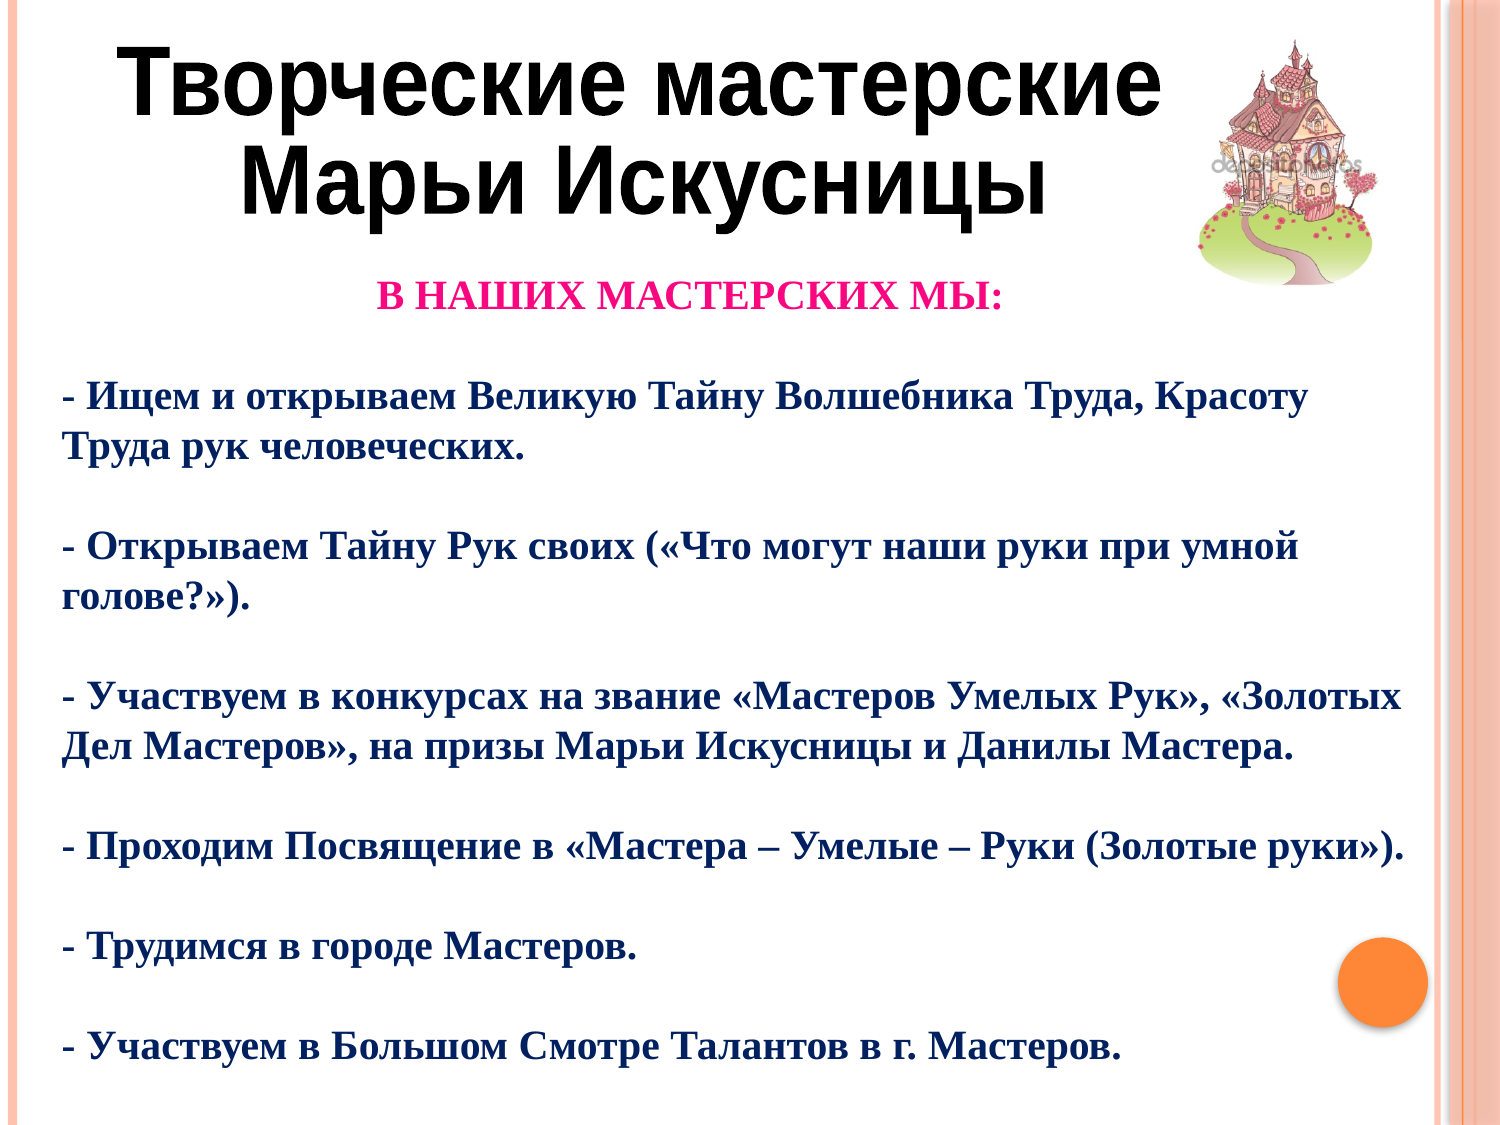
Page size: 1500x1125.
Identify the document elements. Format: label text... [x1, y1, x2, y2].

picture [1183, 34, 1390, 288]
text_box В НАШИХ МАСТЕРСКИХ МЫ: - Ищем и открываем Великую Тайну Волшебника Труда, Красоту Труда рук человеческих. - Открываем Тайну Рук своих («Что могут наши руки при умной голове?»). - Участвуем в конкурсах на звание «Мастеров Умелых Рук», «Золотых Дел Мастеров», на призы Марьи Искусницы и Данилы Мастера. - Проходим Посвящение в «Мастера – Умелые – Руки (Золотые руки»). - Трудимся в городе Мастеров. - Участвуем в Большом Смотре Талантов в г. Мастеров. [46, 260, 1430, 1076]
